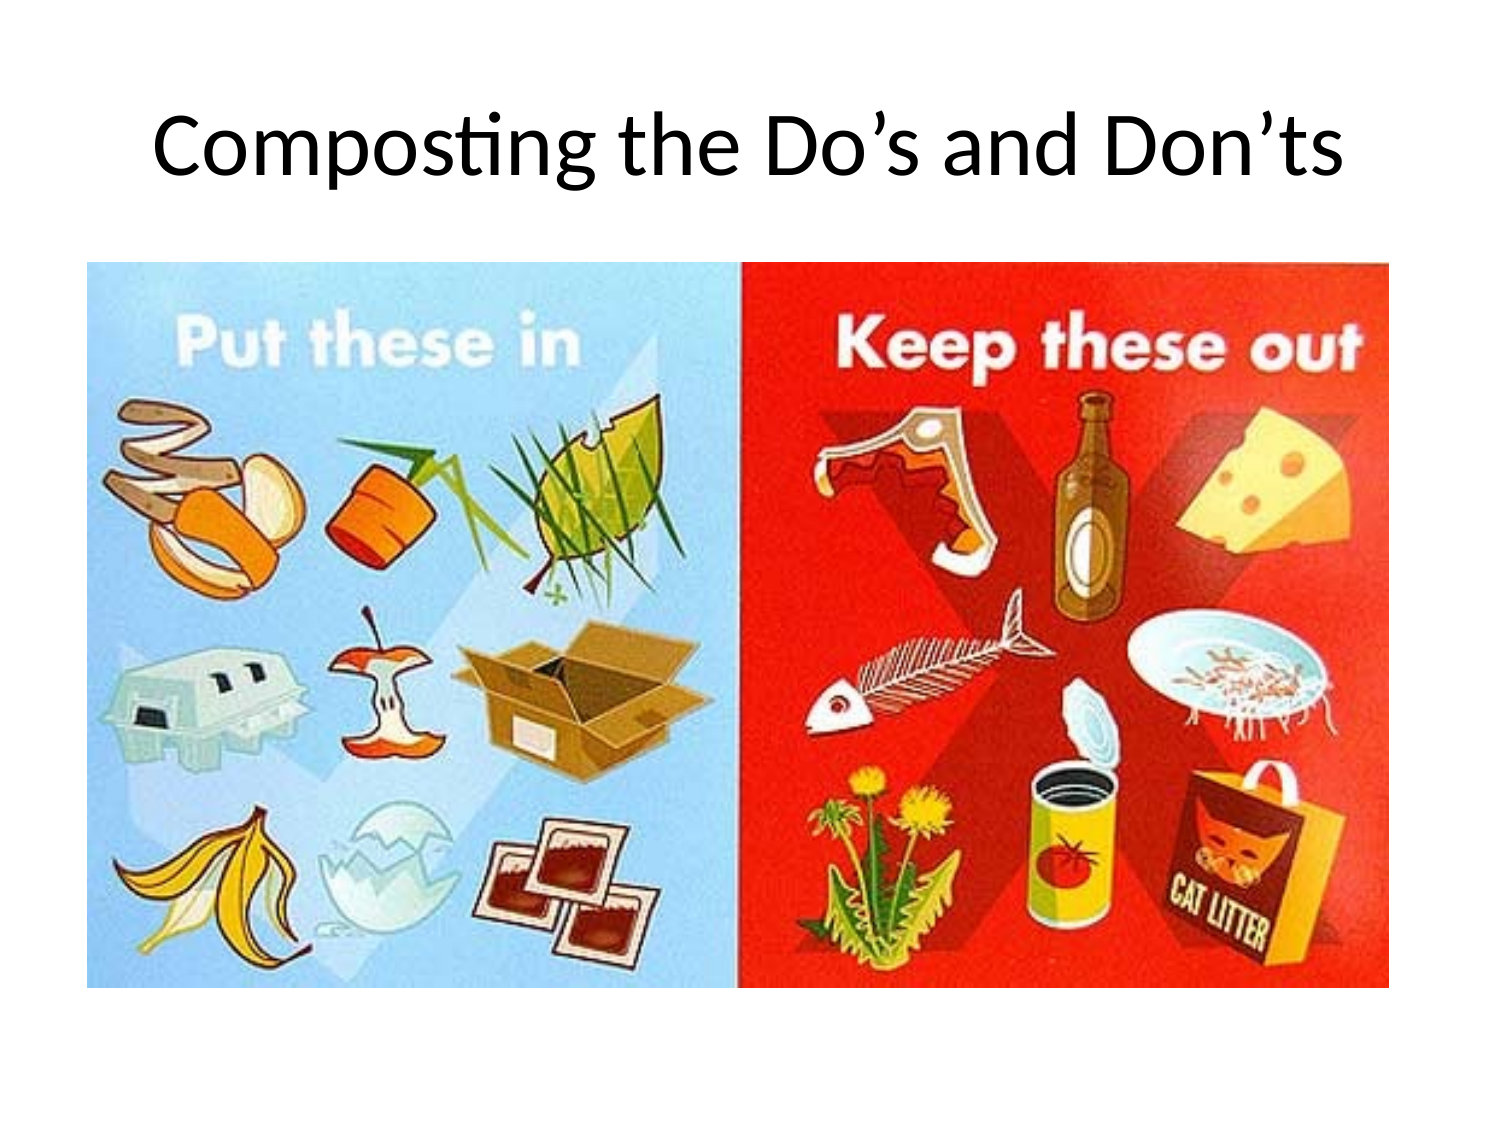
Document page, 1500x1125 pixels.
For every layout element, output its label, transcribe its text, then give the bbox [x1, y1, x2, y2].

picture [87, 262, 1389, 988]
title Composting the Do’s and Don’ts [74, 44, 1426, 234]
